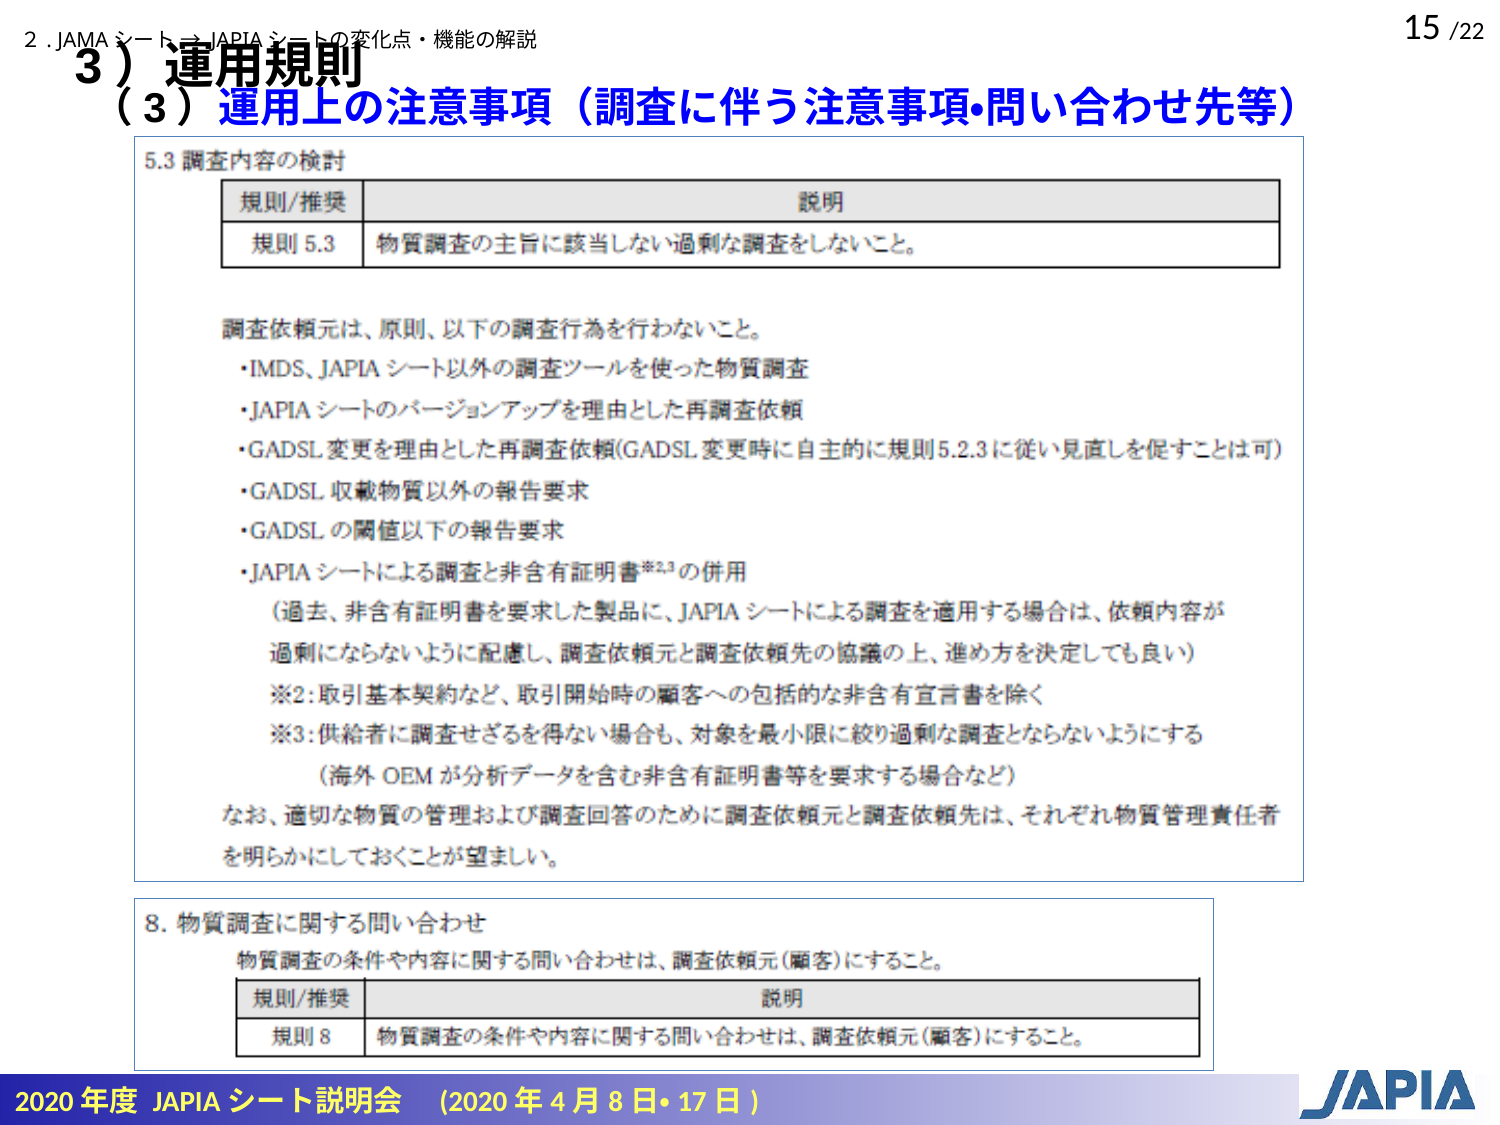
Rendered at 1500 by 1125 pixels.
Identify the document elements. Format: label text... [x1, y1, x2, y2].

picture [134, 136, 1305, 883]
text_box 3）運用規則 [59, 26, 1336, 101]
picture [134, 898, 1215, 1071]
text_box （3）運用上の注意事項（調査に伴う注意事項・問い合わせ先等） [75, 71, 1366, 158]
text_box ２. JAMAシート → JAPIAシートの変化点・機能の解説 [5, 7, 857, 60]
picture [1299, 1070, 1475, 1119]
